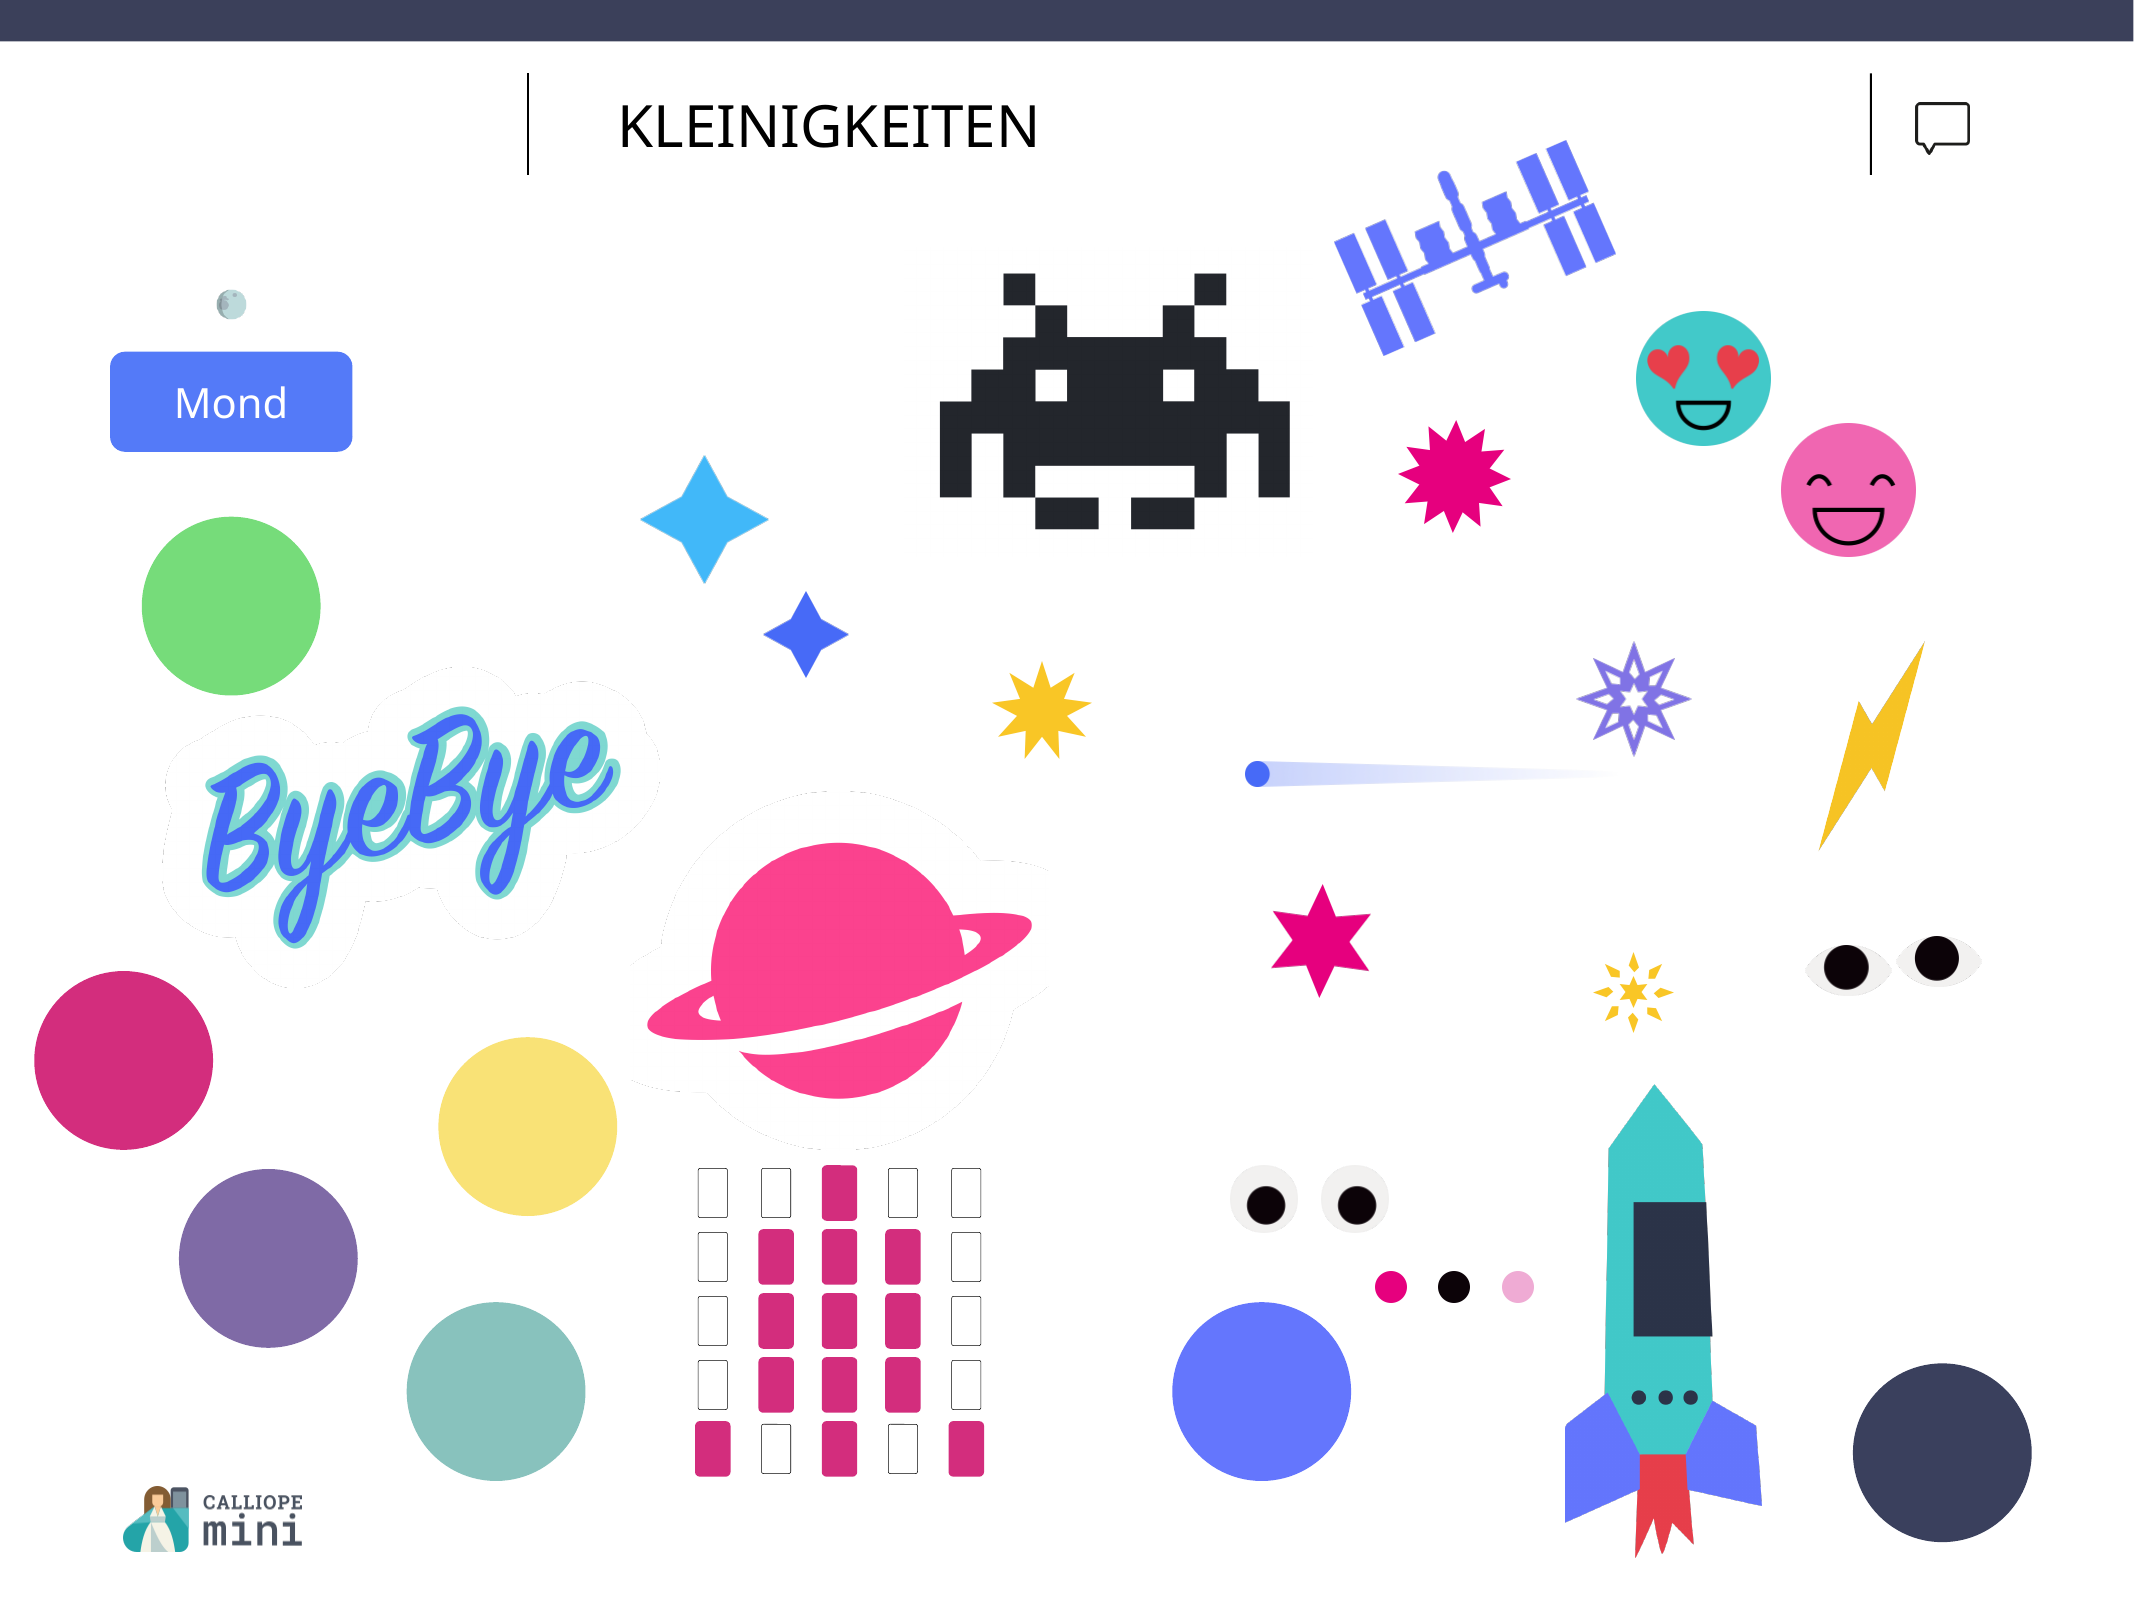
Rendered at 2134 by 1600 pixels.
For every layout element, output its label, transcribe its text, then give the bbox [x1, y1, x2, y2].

text_box [1172, 1302, 1352, 1481]
text_box [438, 1037, 618, 1217]
picture [904, 247, 1313, 557]
text_box Mond [110, 351, 353, 452]
picture [1819, 629, 1925, 863]
picture [1896, 936, 1982, 987]
list Kleinigkeiten [609, 80, 1775, 168]
picture [1245, 761, 1622, 787]
picture [1805, 945, 1892, 997]
picture [1636, 311, 1771, 446]
picture [1230, 1165, 1298, 1233]
picture [1565, 1084, 1762, 1558]
picture [185, 258, 277, 350]
picture [1576, 641, 1692, 757]
picture [1593, 952, 1675, 1034]
picture [1321, 1165, 1389, 1233]
picture [1397, 419, 1511, 534]
text_box [406, 1302, 586, 1481]
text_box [698, 1168, 982, 1474]
text_box [34, 971, 214, 1150]
text_box [178, 1168, 358, 1348]
picture [1438, 1271, 1471, 1304]
picture [992, 661, 1092, 760]
picture [1270, 884, 1371, 998]
picture [1915, 102, 1970, 155]
picture [639, 455, 769, 584]
picture [1375, 1271, 1407, 1304]
picture [1334, 140, 1616, 356]
picture [123, 1486, 302, 1552]
picture [1781, 422, 1916, 557]
text_box [1852, 1363, 2032, 1543]
picture [763, 591, 850, 678]
picture [150, 660, 1050, 1181]
picture [1501, 1271, 1534, 1304]
text_box [141, 516, 321, 660]
